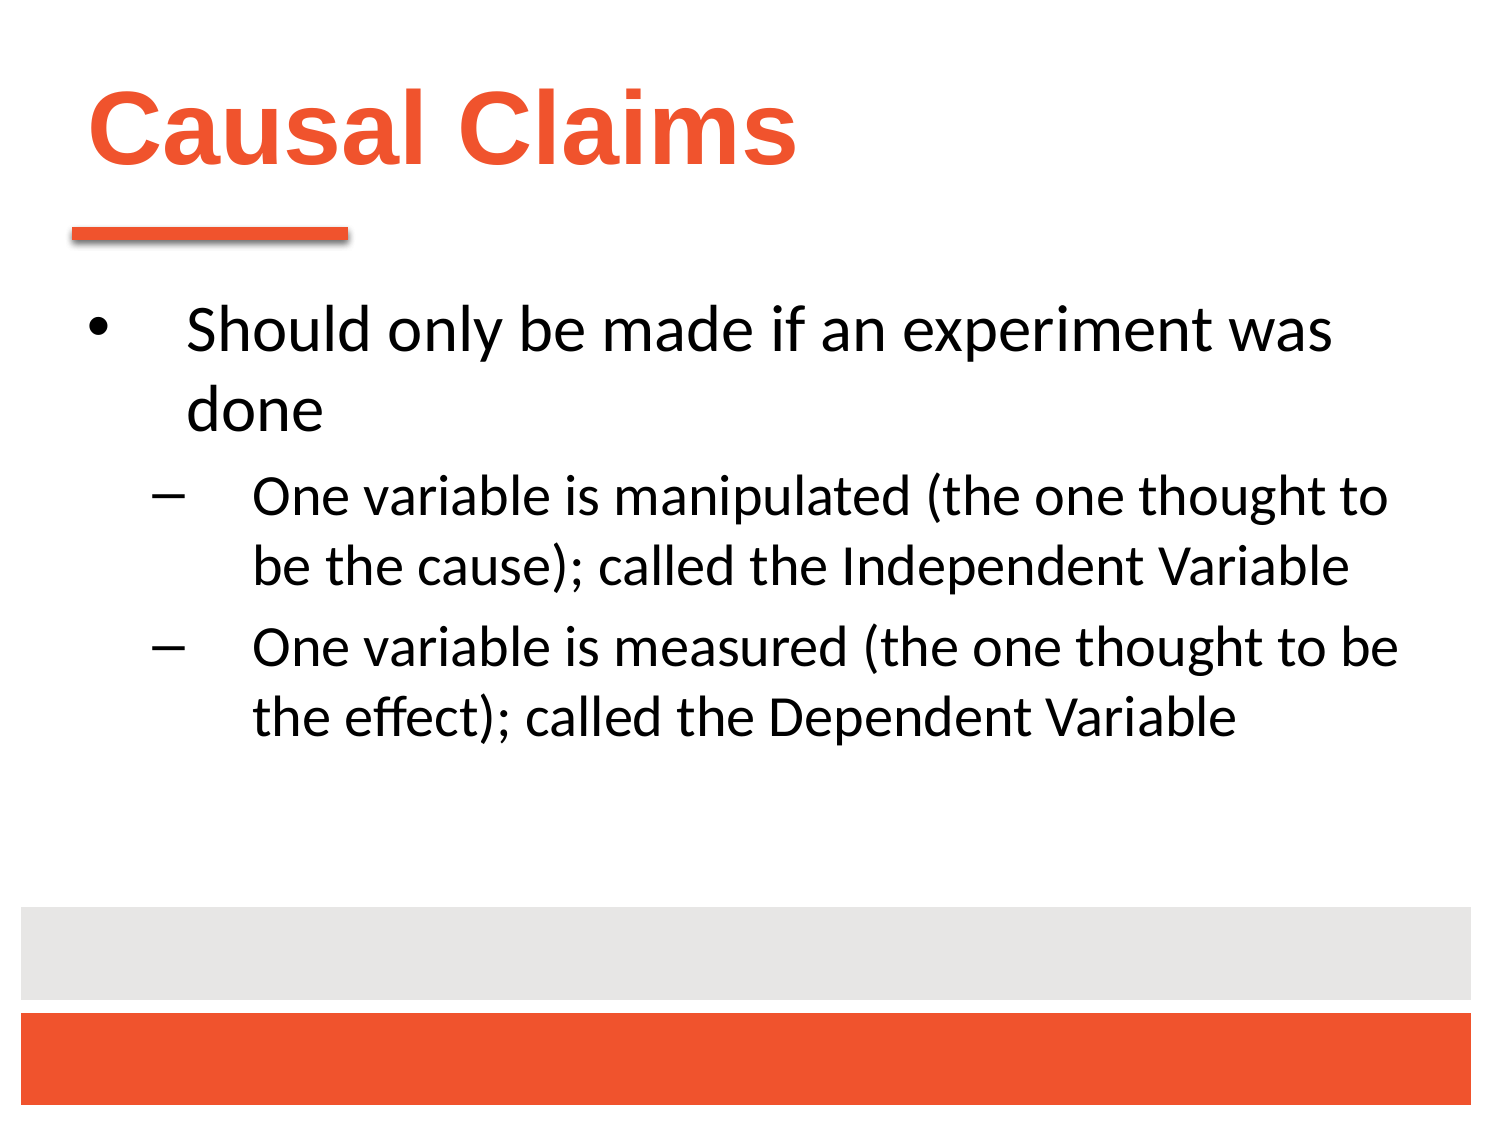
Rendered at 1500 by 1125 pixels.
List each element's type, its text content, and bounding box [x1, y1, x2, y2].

title Causal Claims [72, 29, 1423, 218]
list Should only be made if an experiment was done One variable is manipulated (the one thought to be the cause); called the Independent Variable One variable is measured (the one thought to be the effect); called the Dependent Variable [72, 277, 1423, 876]
